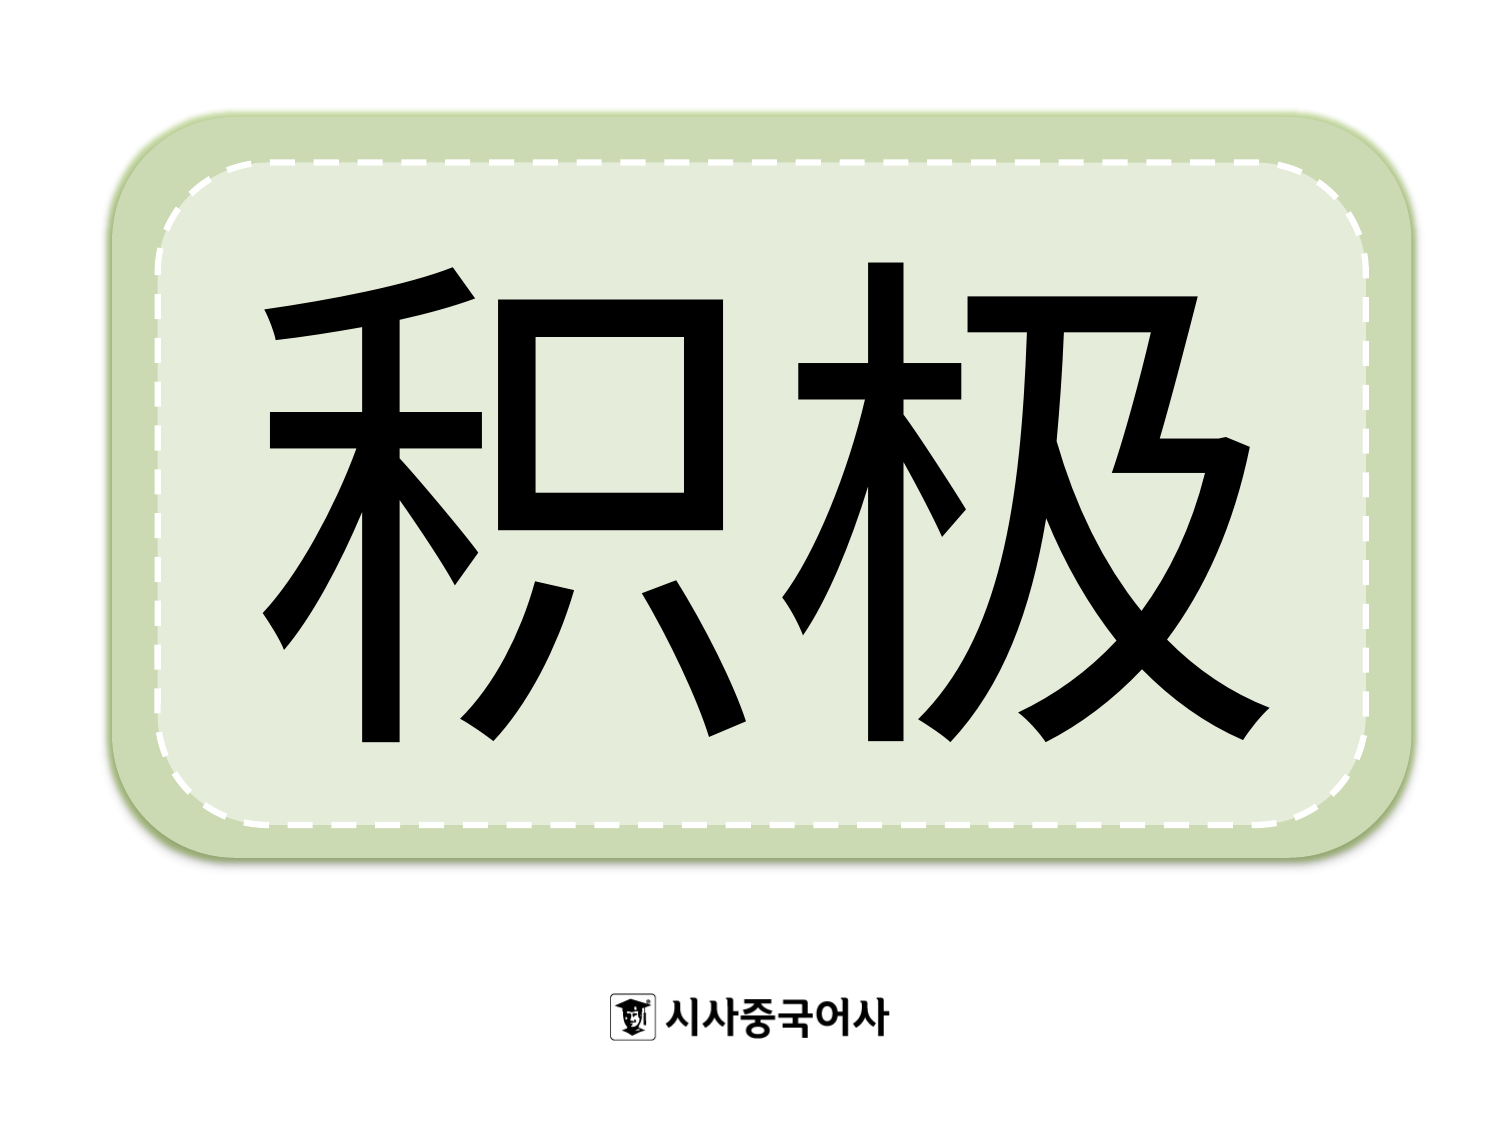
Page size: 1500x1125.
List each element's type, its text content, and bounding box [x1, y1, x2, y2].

picture [602, 987, 898, 1047]
text_box 积极 [162, 160, 1371, 824]
